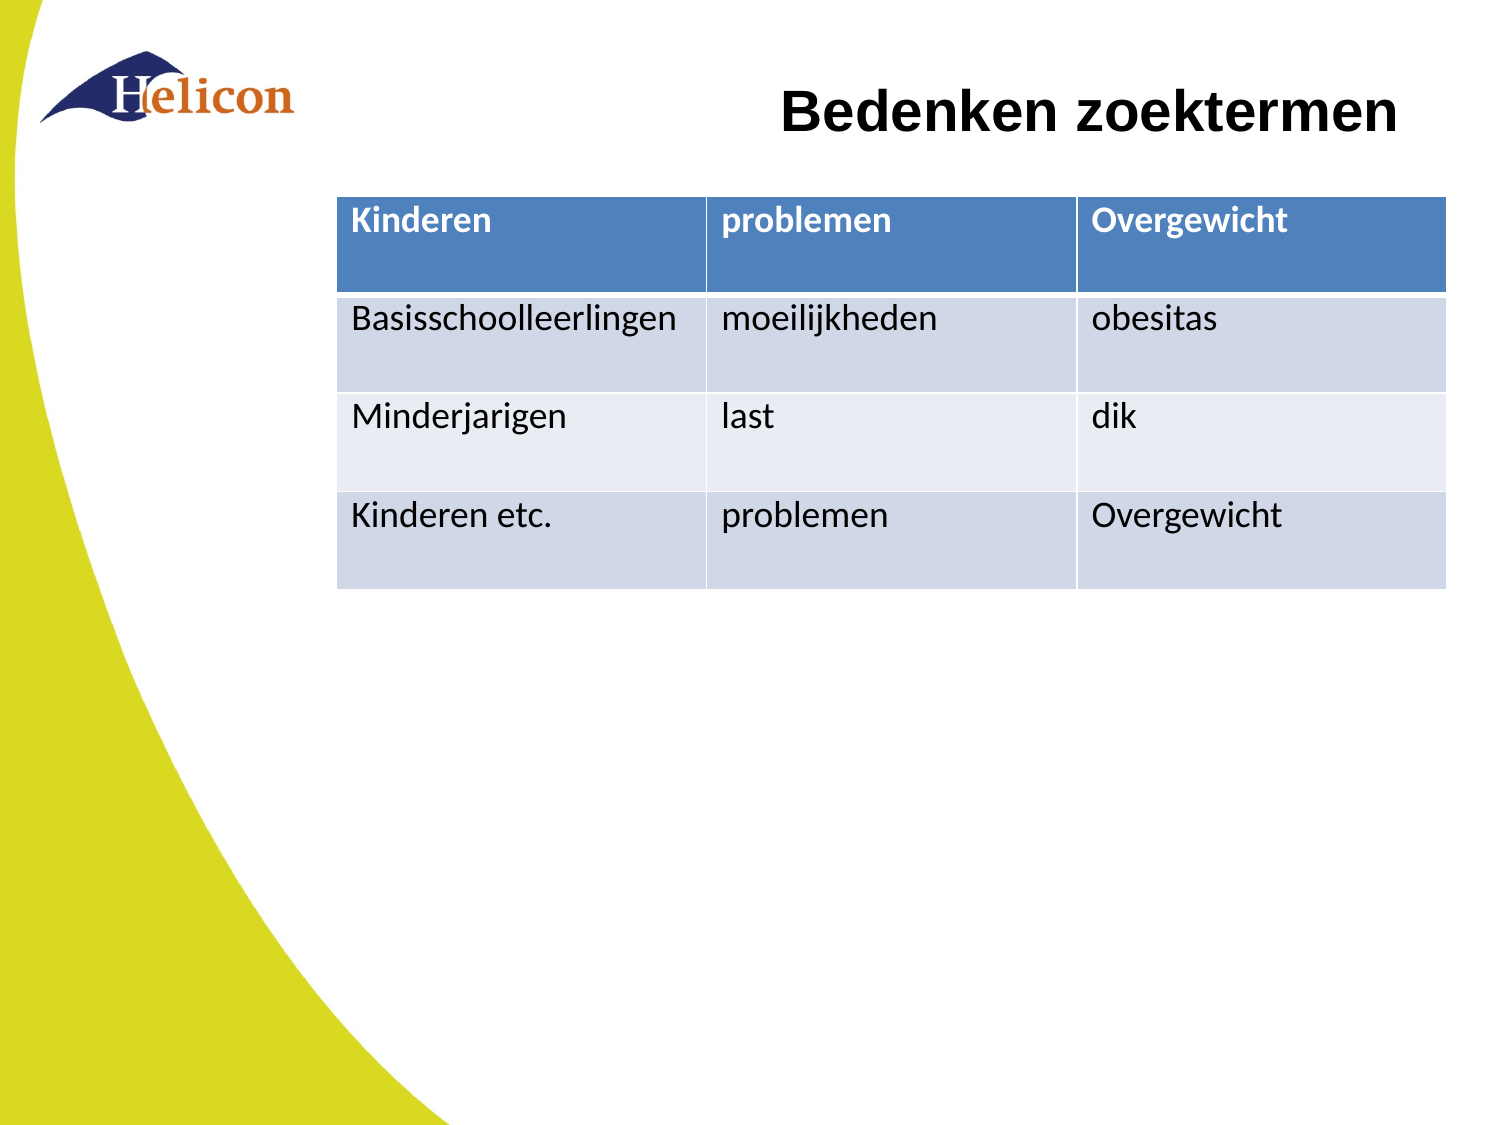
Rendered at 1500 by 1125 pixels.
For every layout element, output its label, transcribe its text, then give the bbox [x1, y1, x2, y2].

picture [0, 0, 1500, 1125]
table_cell Basisschoolleerlingen [337, 298, 706, 392]
table_header Overgewicht [1078, 197, 1446, 292]
table_cell moeilijkheden [707, 298, 1076, 392]
table_header Kinderen [337, 197, 706, 292]
table_cell problemen [707, 492, 1076, 589]
title Bedenken zoektermen [324, 54, 1415, 161]
table_cell obesitas [1078, 298, 1446, 392]
table_cell Overgewicht [1078, 492, 1446, 589]
table_cell Minderjarigen [337, 394, 706, 491]
table_cell Kinderen etc. [337, 492, 706, 589]
table_cell last [707, 394, 1076, 491]
table_header problemen [707, 197, 1076, 292]
table_cell dik [1078, 394, 1446, 491]
